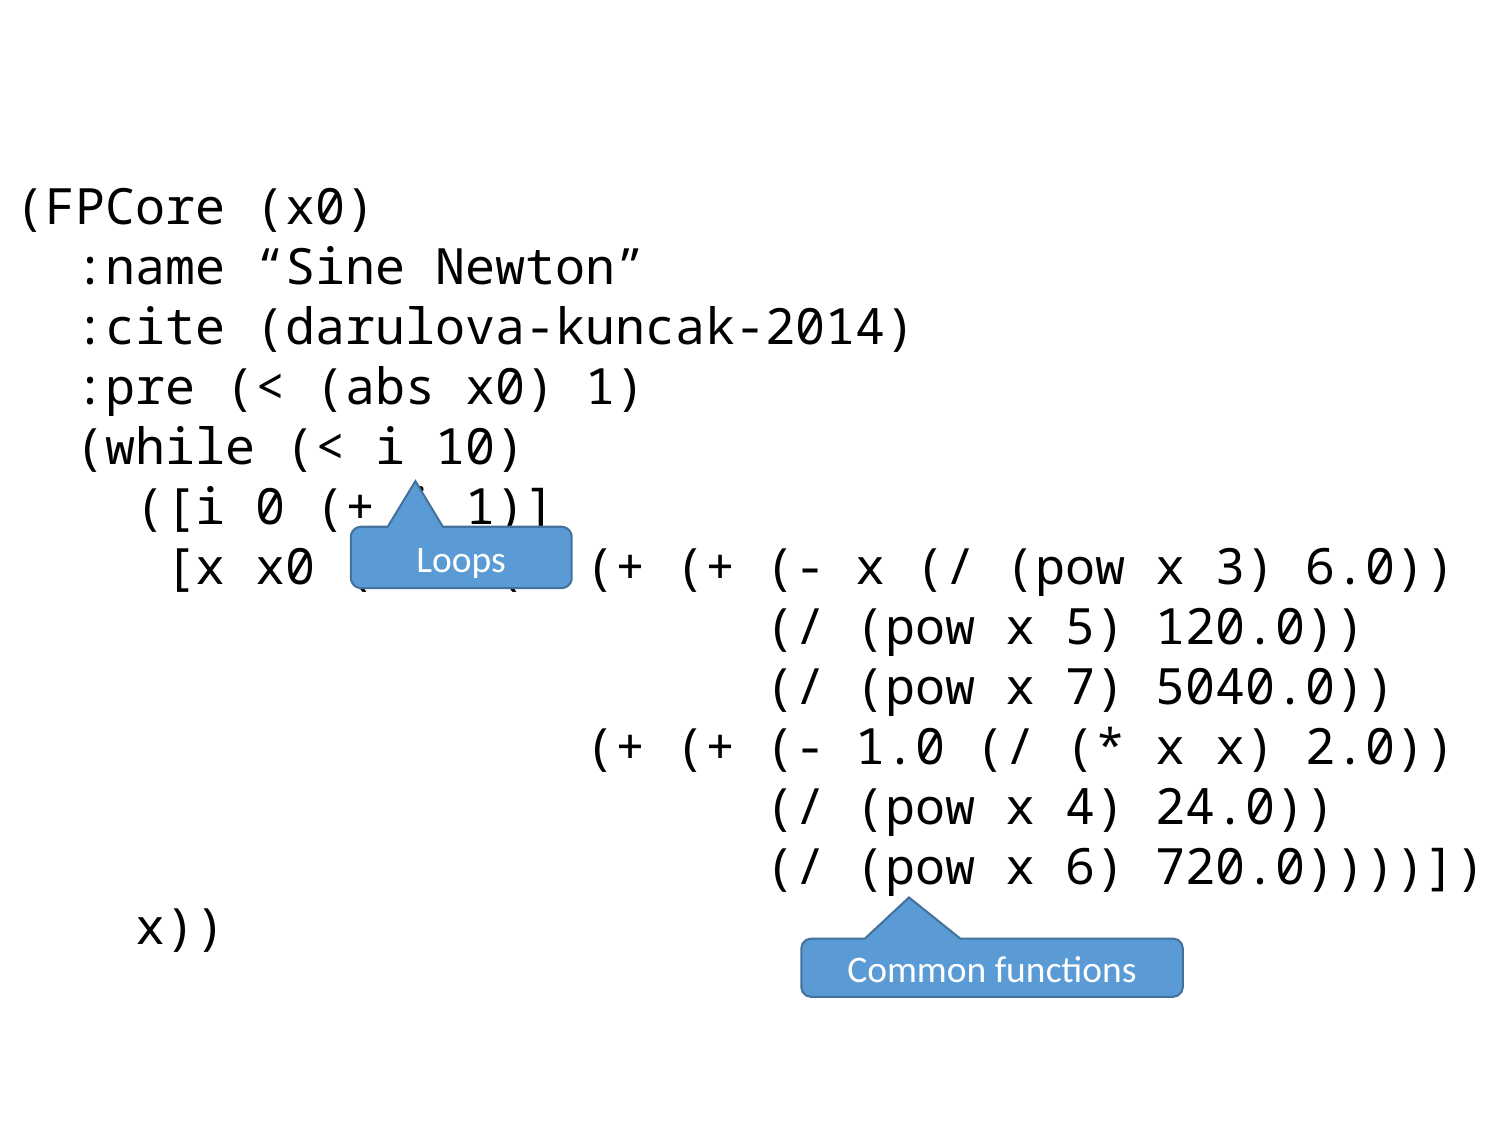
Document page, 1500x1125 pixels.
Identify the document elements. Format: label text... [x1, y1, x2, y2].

text_box Loops [349, 479, 573, 590]
text_box Common functions [800, 896, 1184, 998]
text_box (FPCore (x0) :name “Sine Newton” :cite (darulova-kuncak-2014) :pre (< (abs x0) 1) (while (< i 10) ([i 0 (+ i 1)] [x x0 (- x (/ (+ (+ (- x (/ (pow x 3) 6.0)) (/ (pow x 5) 120.0)) (/ (pow x 7) 5040.0)) (+ (+ (- 1.0 (/ (* x x) 2.0)) (/ (pow x 4) 24.0)) (/ (pow x 6) 720.0))))]) x)) [3, 168, 1497, 960]
